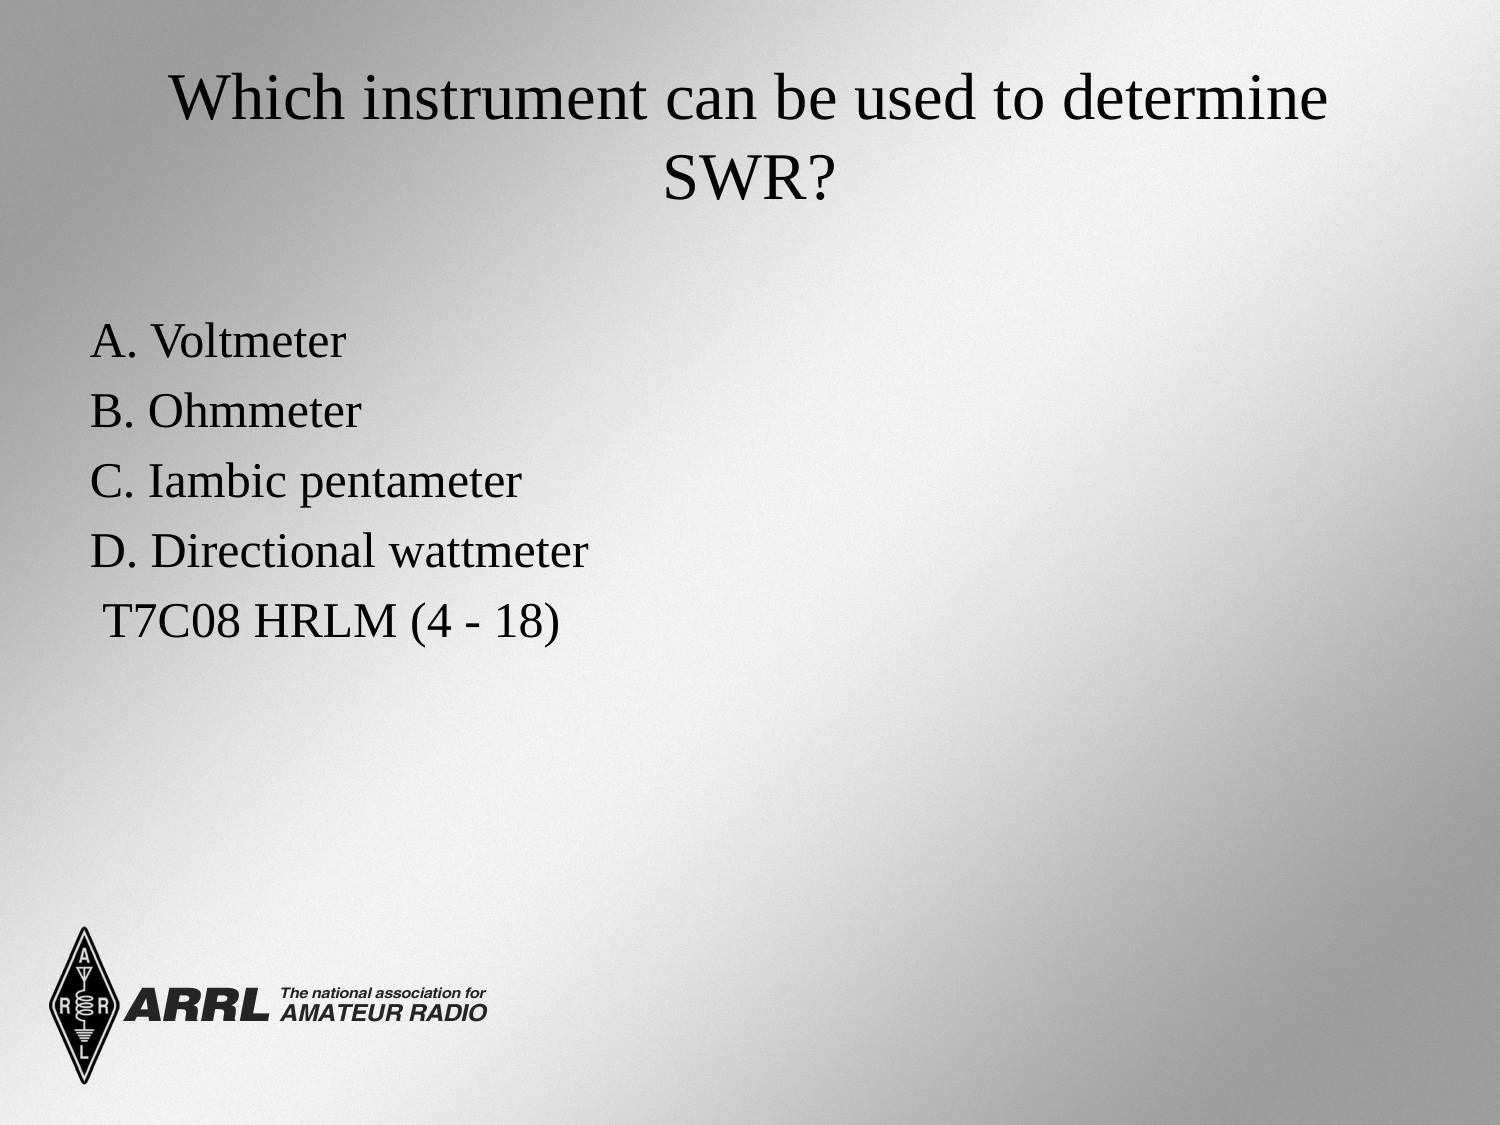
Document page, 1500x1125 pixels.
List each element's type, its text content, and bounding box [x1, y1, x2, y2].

list A. Voltmeter B. Ohmmeter C. Iambic pentameter D. Directional wattmeter T7C08 HRLM (4 - 18) [75, 299, 1425, 1005]
title Which instrument can be used to determine SWR? [75, 45, 1425, 233]
picture [0, 0, 1500, 1125]
